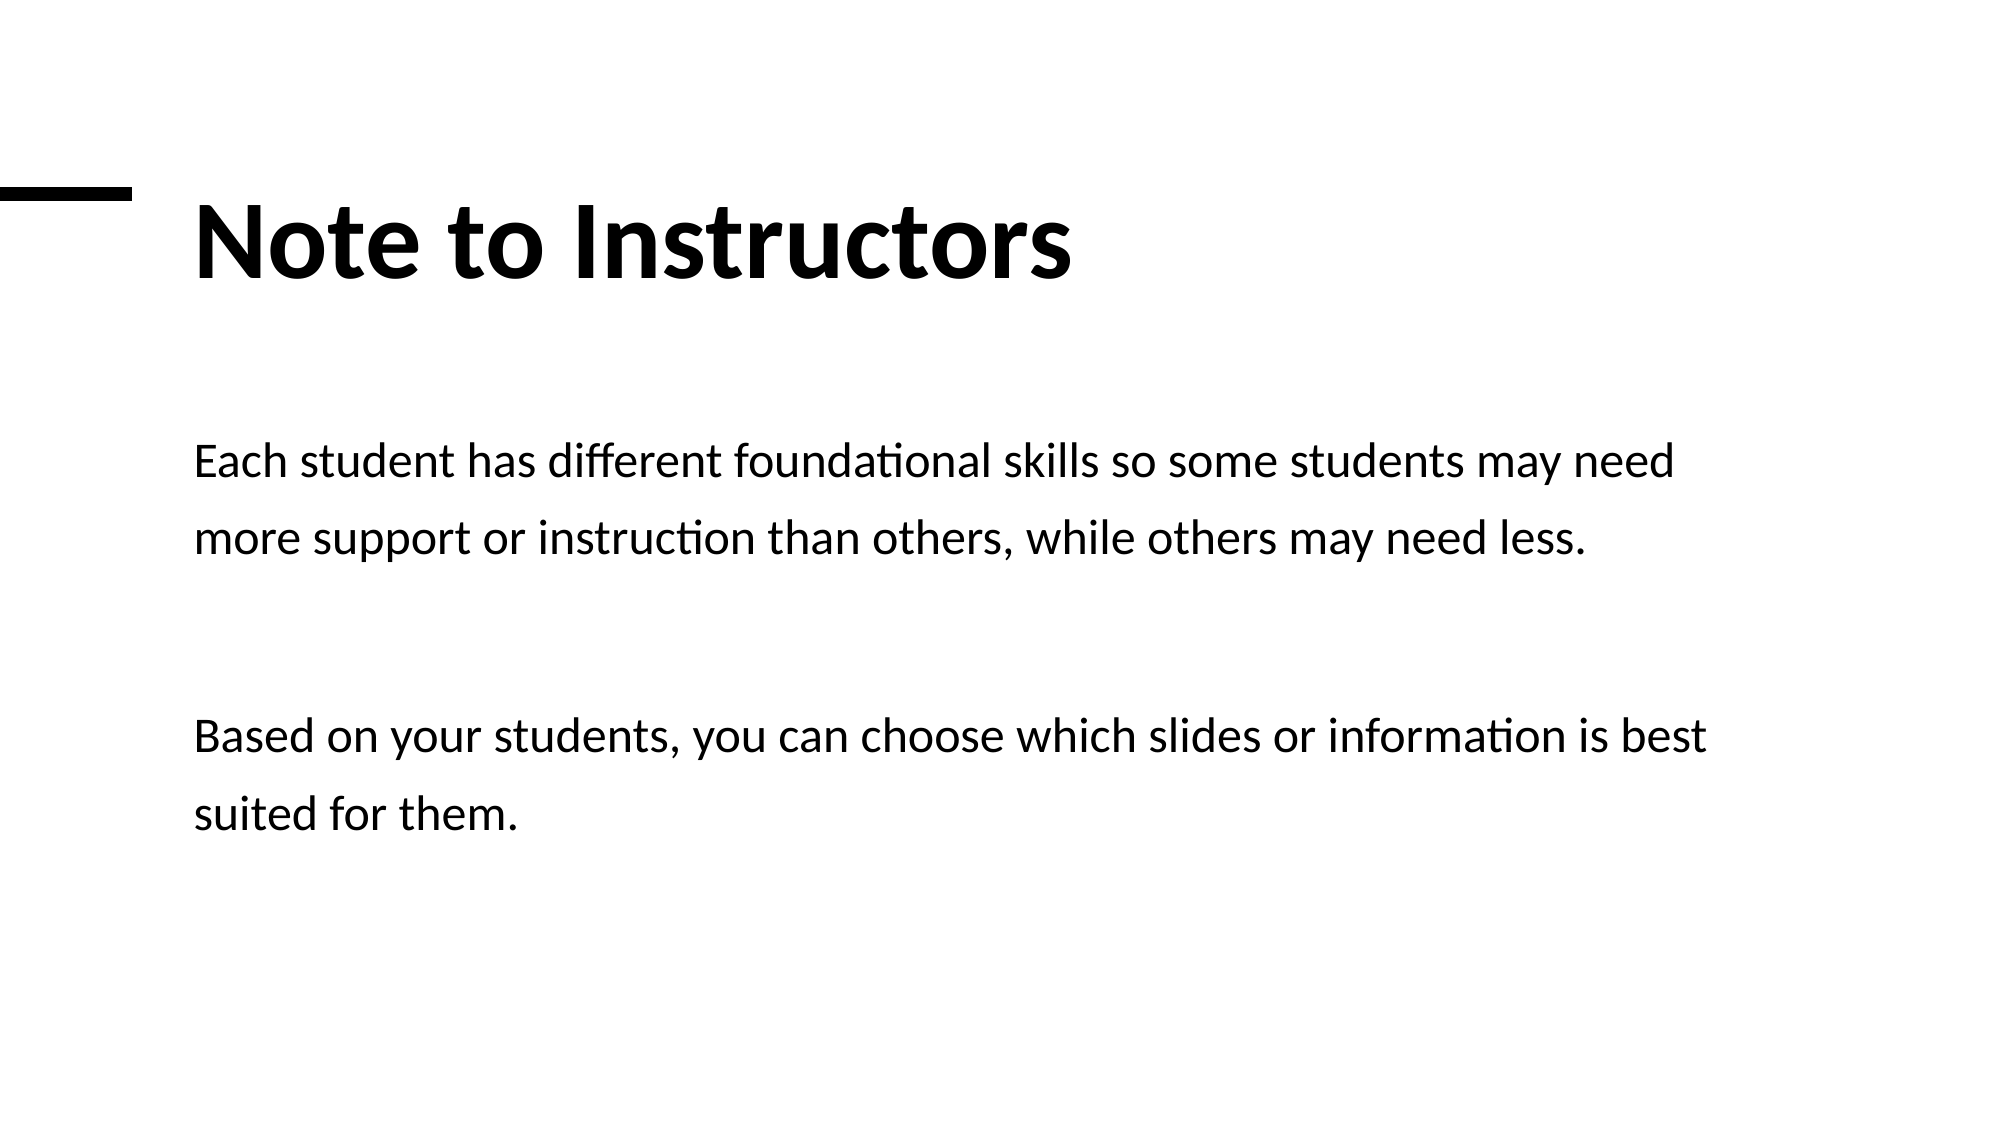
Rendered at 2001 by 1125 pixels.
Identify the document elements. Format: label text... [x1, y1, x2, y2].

title Note to Instructors [178, 178, 1807, 392]
list Each student has different foundational skills so some students may need more support or instruction than others, while others may need less. Based on your students, you can choose which slides or information is best suited for them. [178, 401, 1807, 1032]
